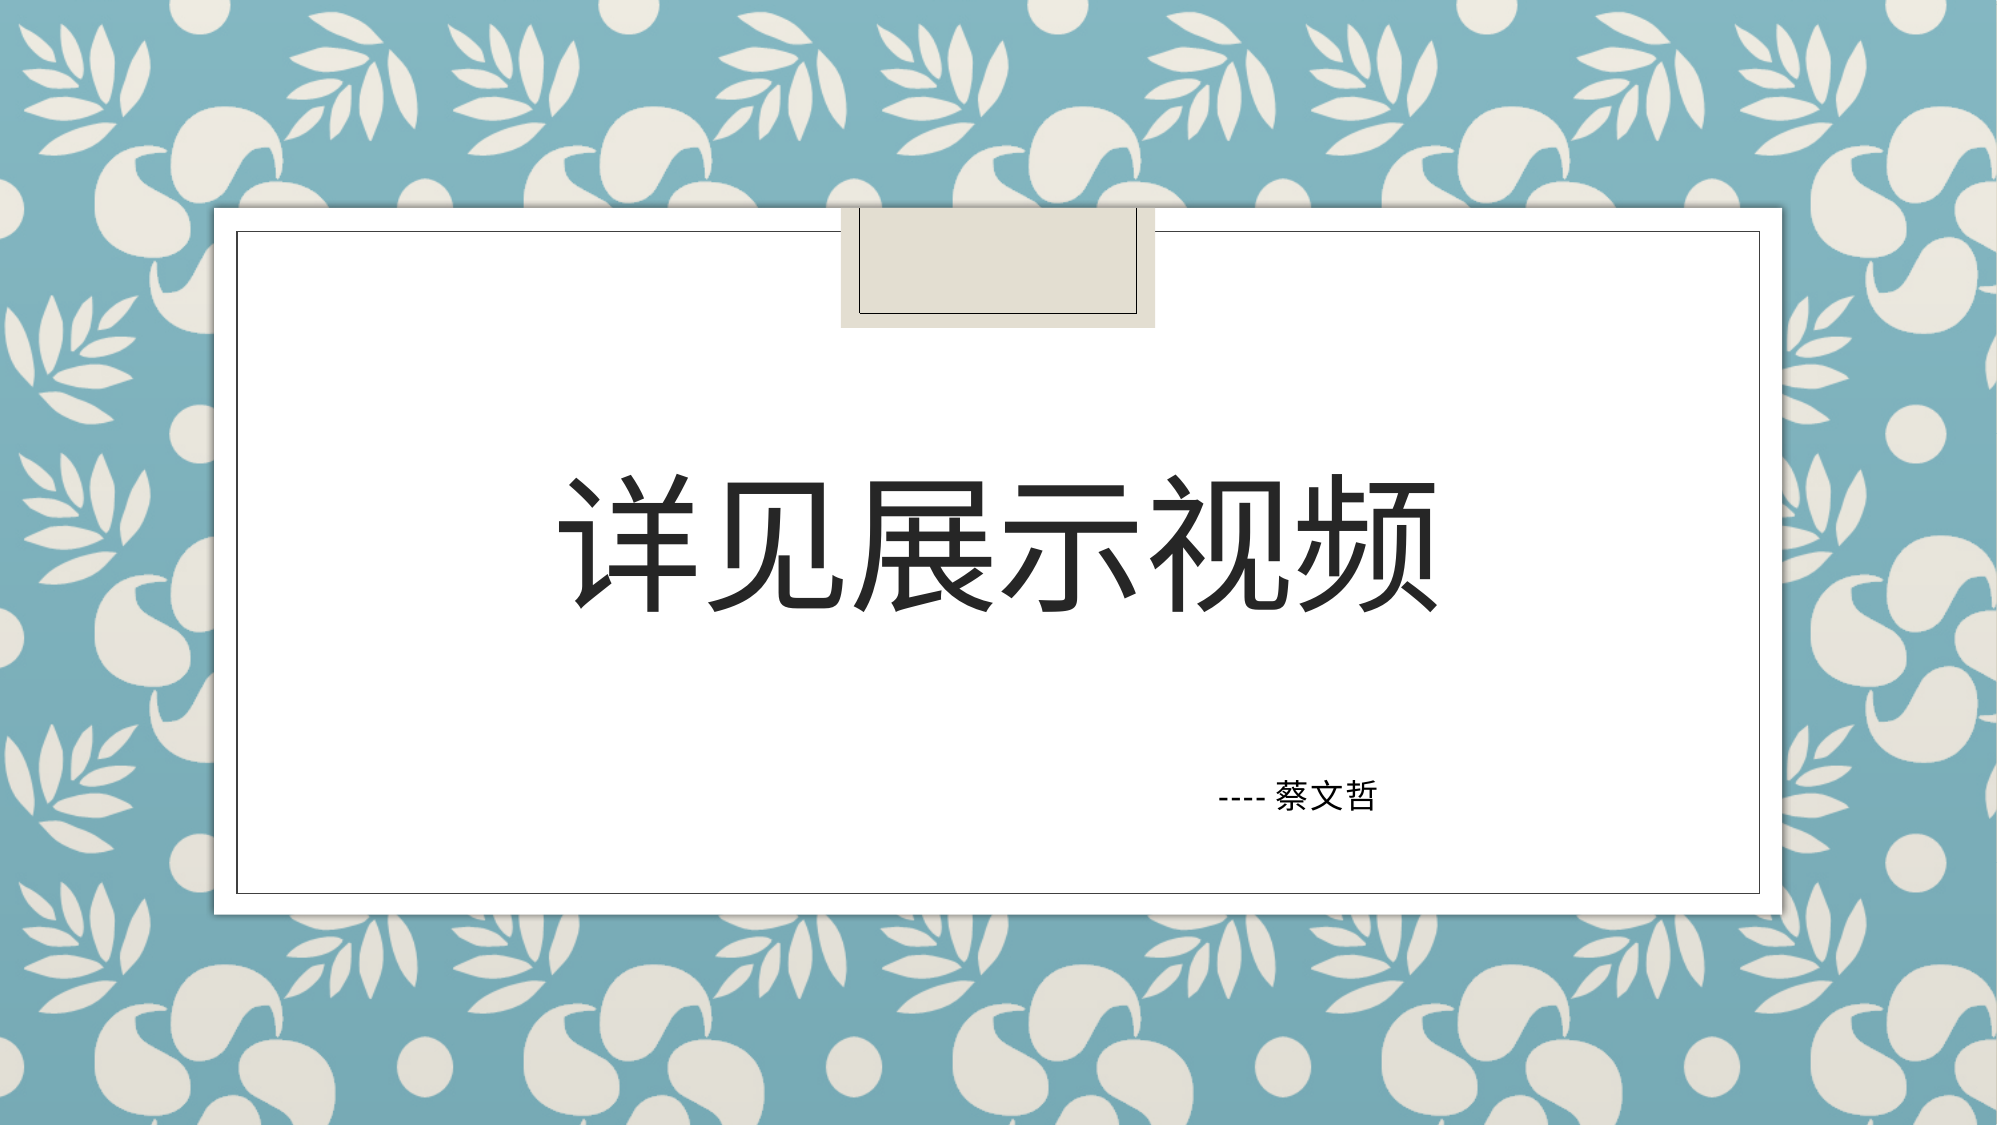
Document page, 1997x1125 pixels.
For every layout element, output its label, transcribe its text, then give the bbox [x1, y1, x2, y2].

title 详见展示视频 [255, 343, 1741, 768]
subtitle ----蔡文哲 [255, 768, 1742, 844]
